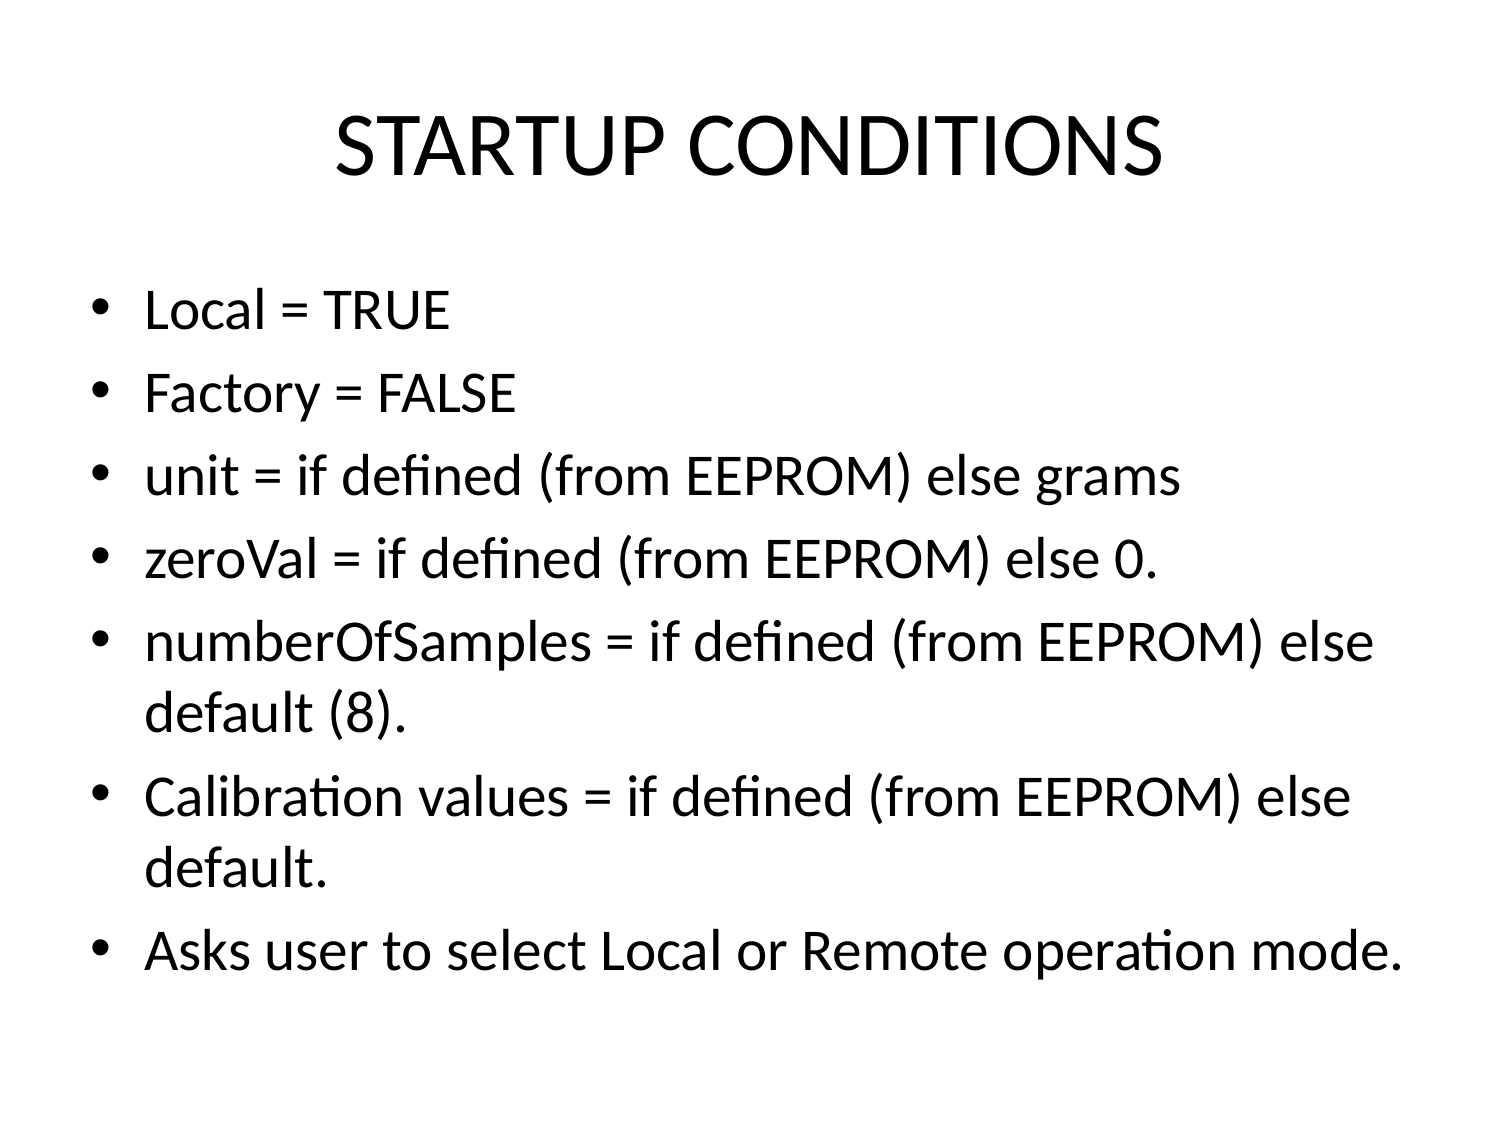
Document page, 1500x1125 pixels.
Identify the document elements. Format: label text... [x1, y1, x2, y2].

list Local = TRUE Factory = FALSE unit = if defined (from EEPROM) else grams zeroVal = if defined (from EEPROM) else 0. numberOfSamples = if defined (from EEPROM) else default (8). Calibration values = if defined (from EEPROM) else default. Asks user to select Local or Remote operation mode. [75, 262, 1425, 1005]
title STARTUP CONDITIONS [75, 45, 1425, 233]
